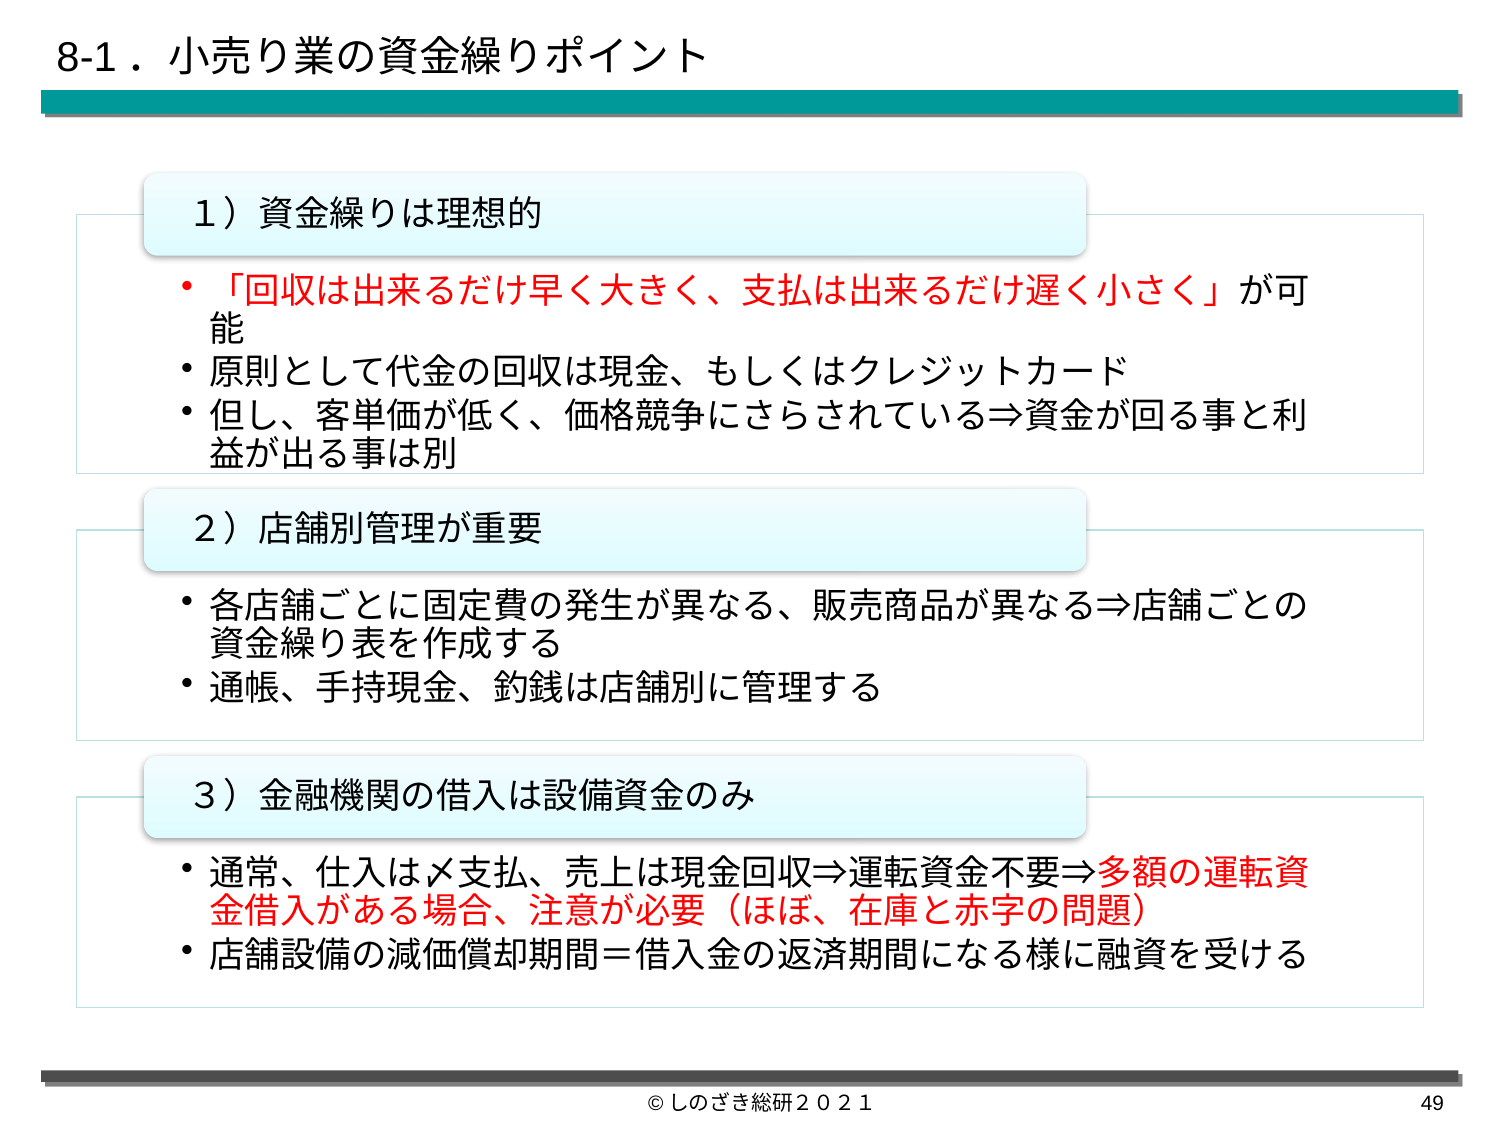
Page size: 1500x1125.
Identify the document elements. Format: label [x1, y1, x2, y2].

title [41, 19, 1459, 91]
footer [524, 1082, 1000, 1125]
text_box [76, 157, 1424, 1024]
slide_number [1108, 1082, 1459, 1125]
